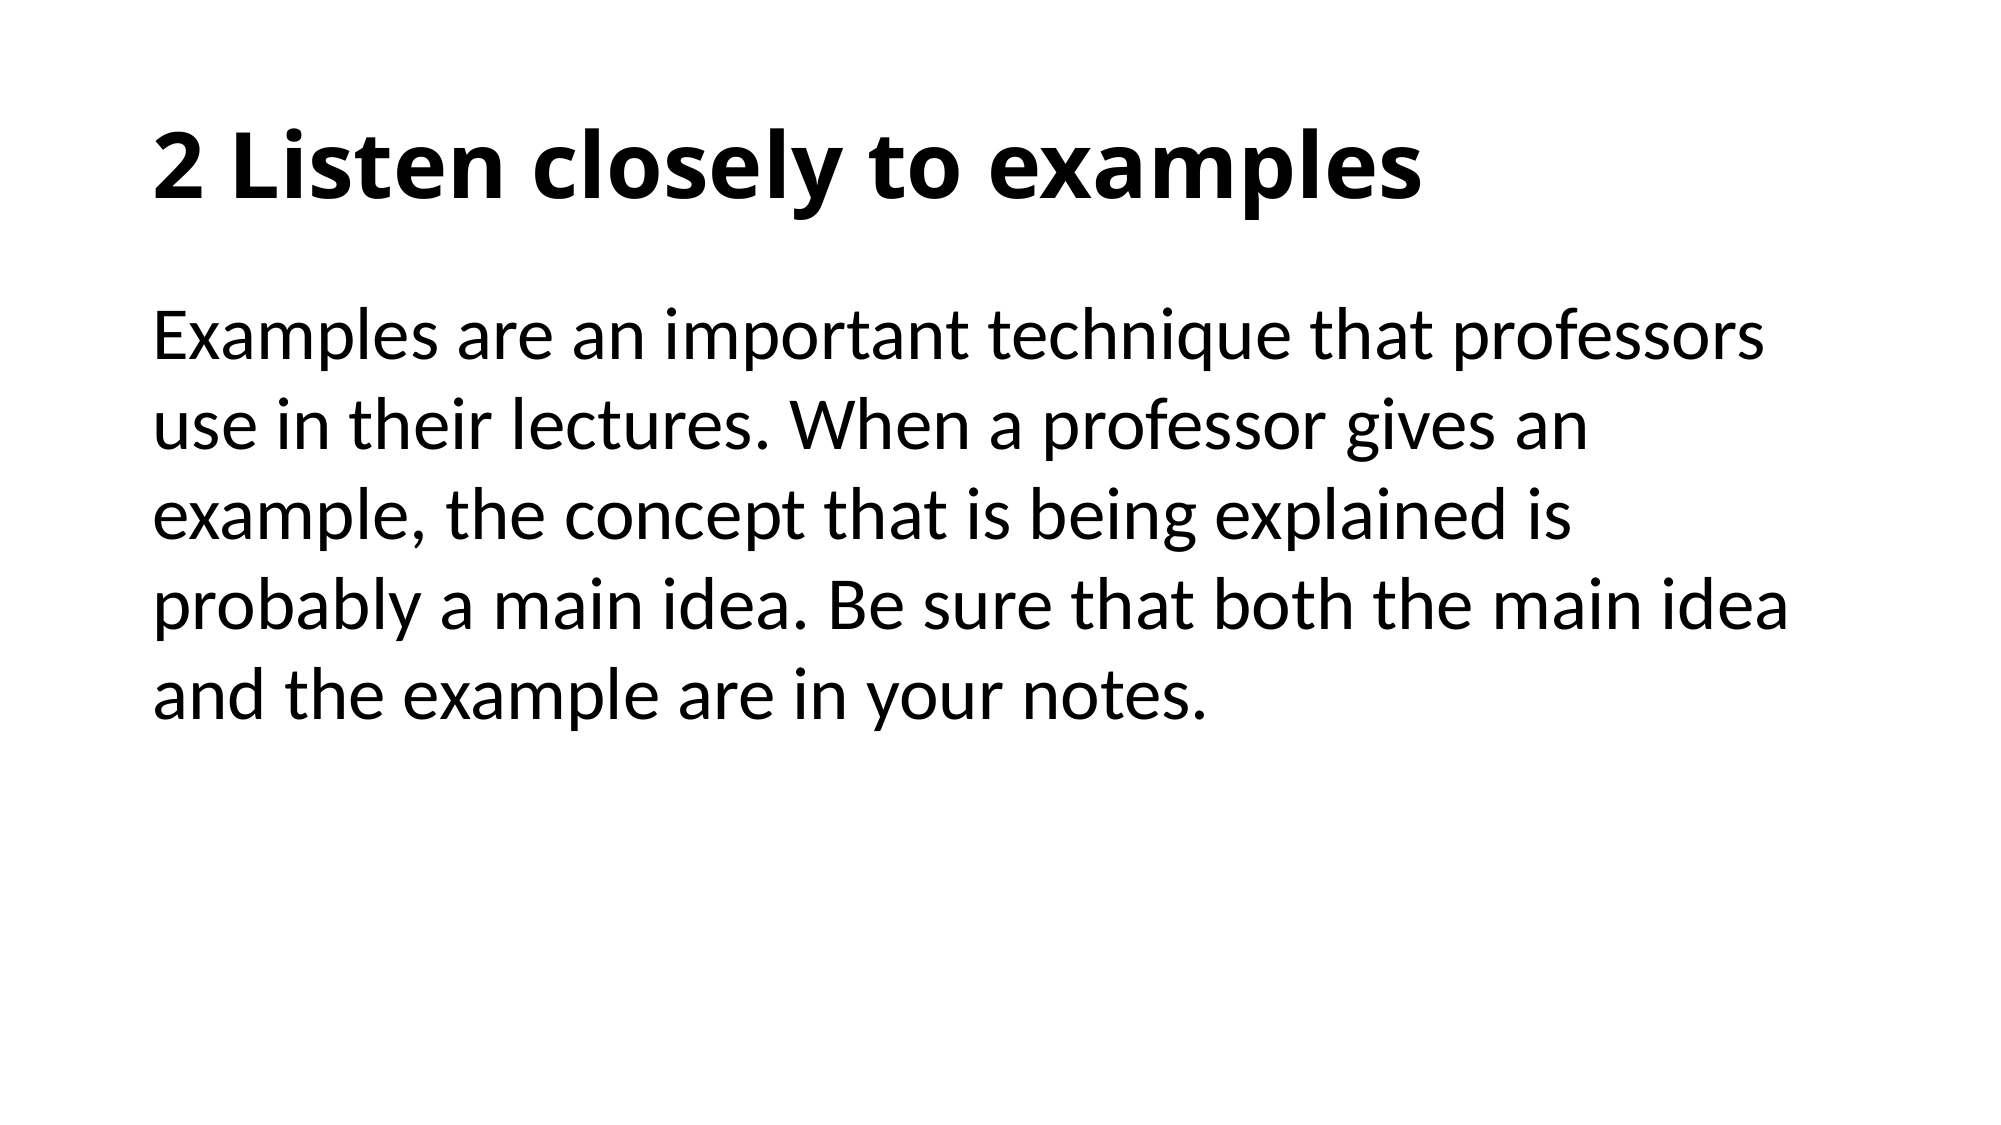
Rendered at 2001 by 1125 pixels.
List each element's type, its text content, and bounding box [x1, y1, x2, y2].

title 2 Listen closely to examples [137, 59, 1863, 277]
list Examples are an important technique that professors use in their lectures. When a professor gives an example, the concept that is being explained is probably a main idea. Be sure that both the main idea and the example are in your notes. [137, 277, 1863, 1091]
